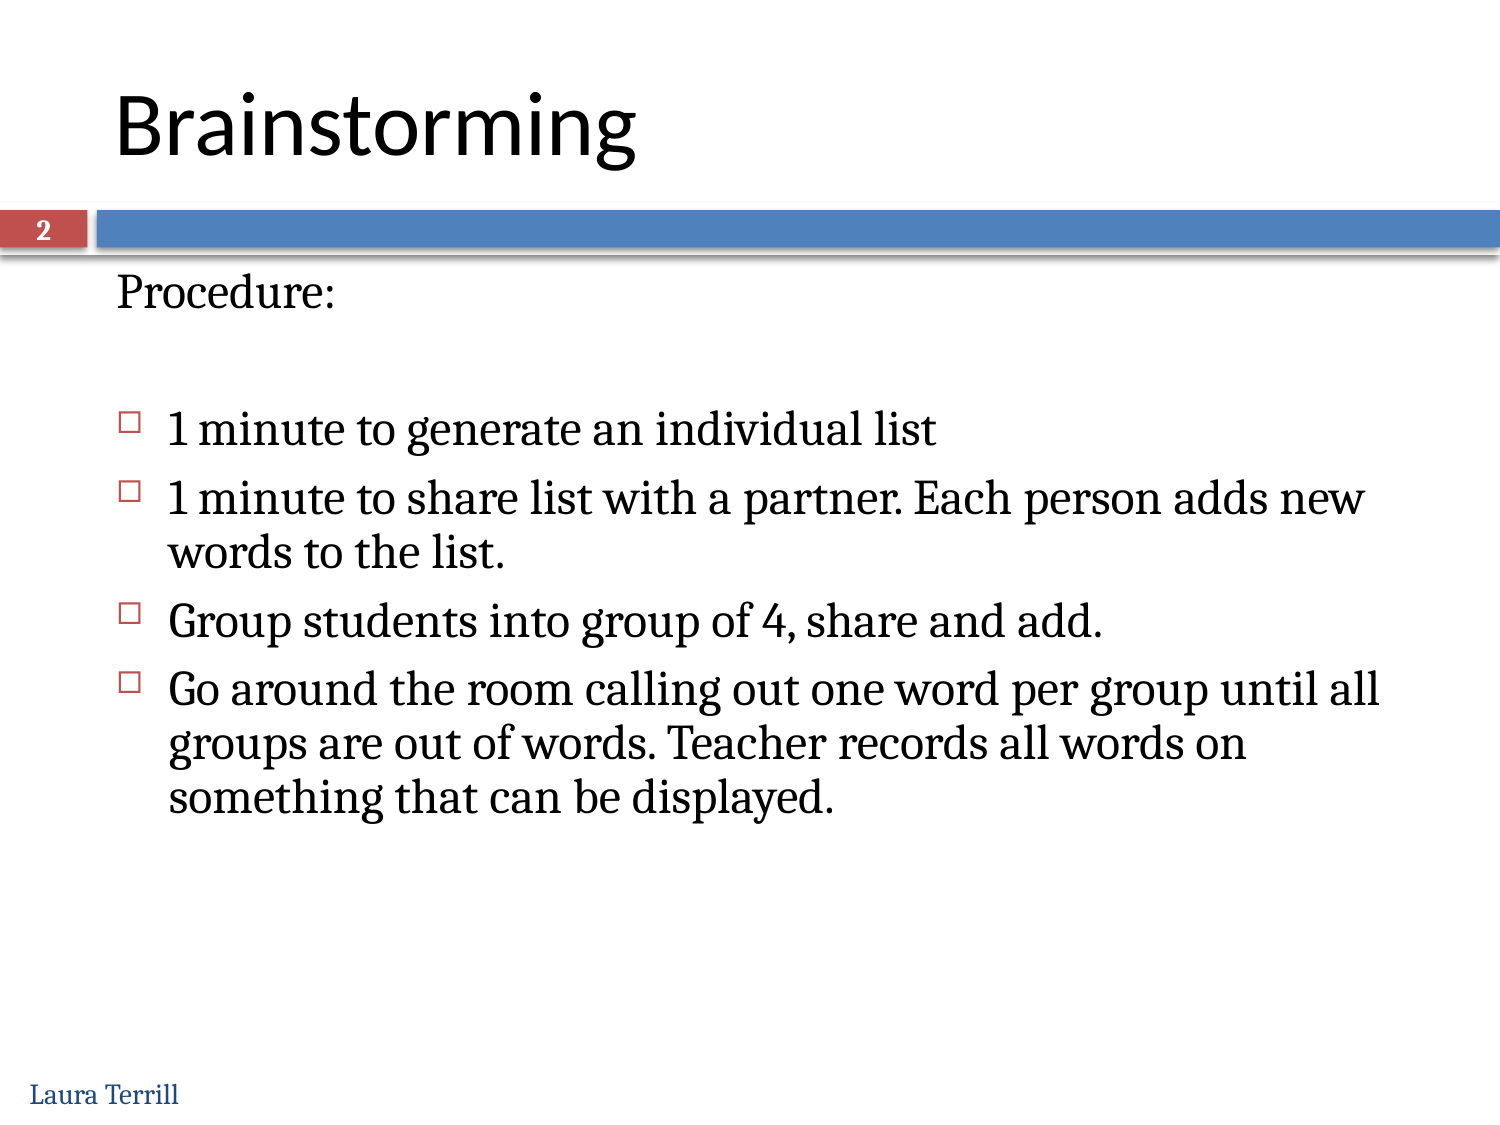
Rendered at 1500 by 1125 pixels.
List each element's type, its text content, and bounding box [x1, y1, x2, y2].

slide_number 2 [0, 208, 88, 249]
list Procedure: 1 minute to generate an individual list 1 minute to share list with a partner. Each person adds new words to the list. Group students into group of 4, share and add. Go around the room calling out one word per group until all groups are out of words. Teacher records all words on something that can be displayed. [101, 258, 1452, 1021]
title Brainstorming [99, 37, 1438, 200]
footer Laura Terrill [14, 1063, 904, 1124]
